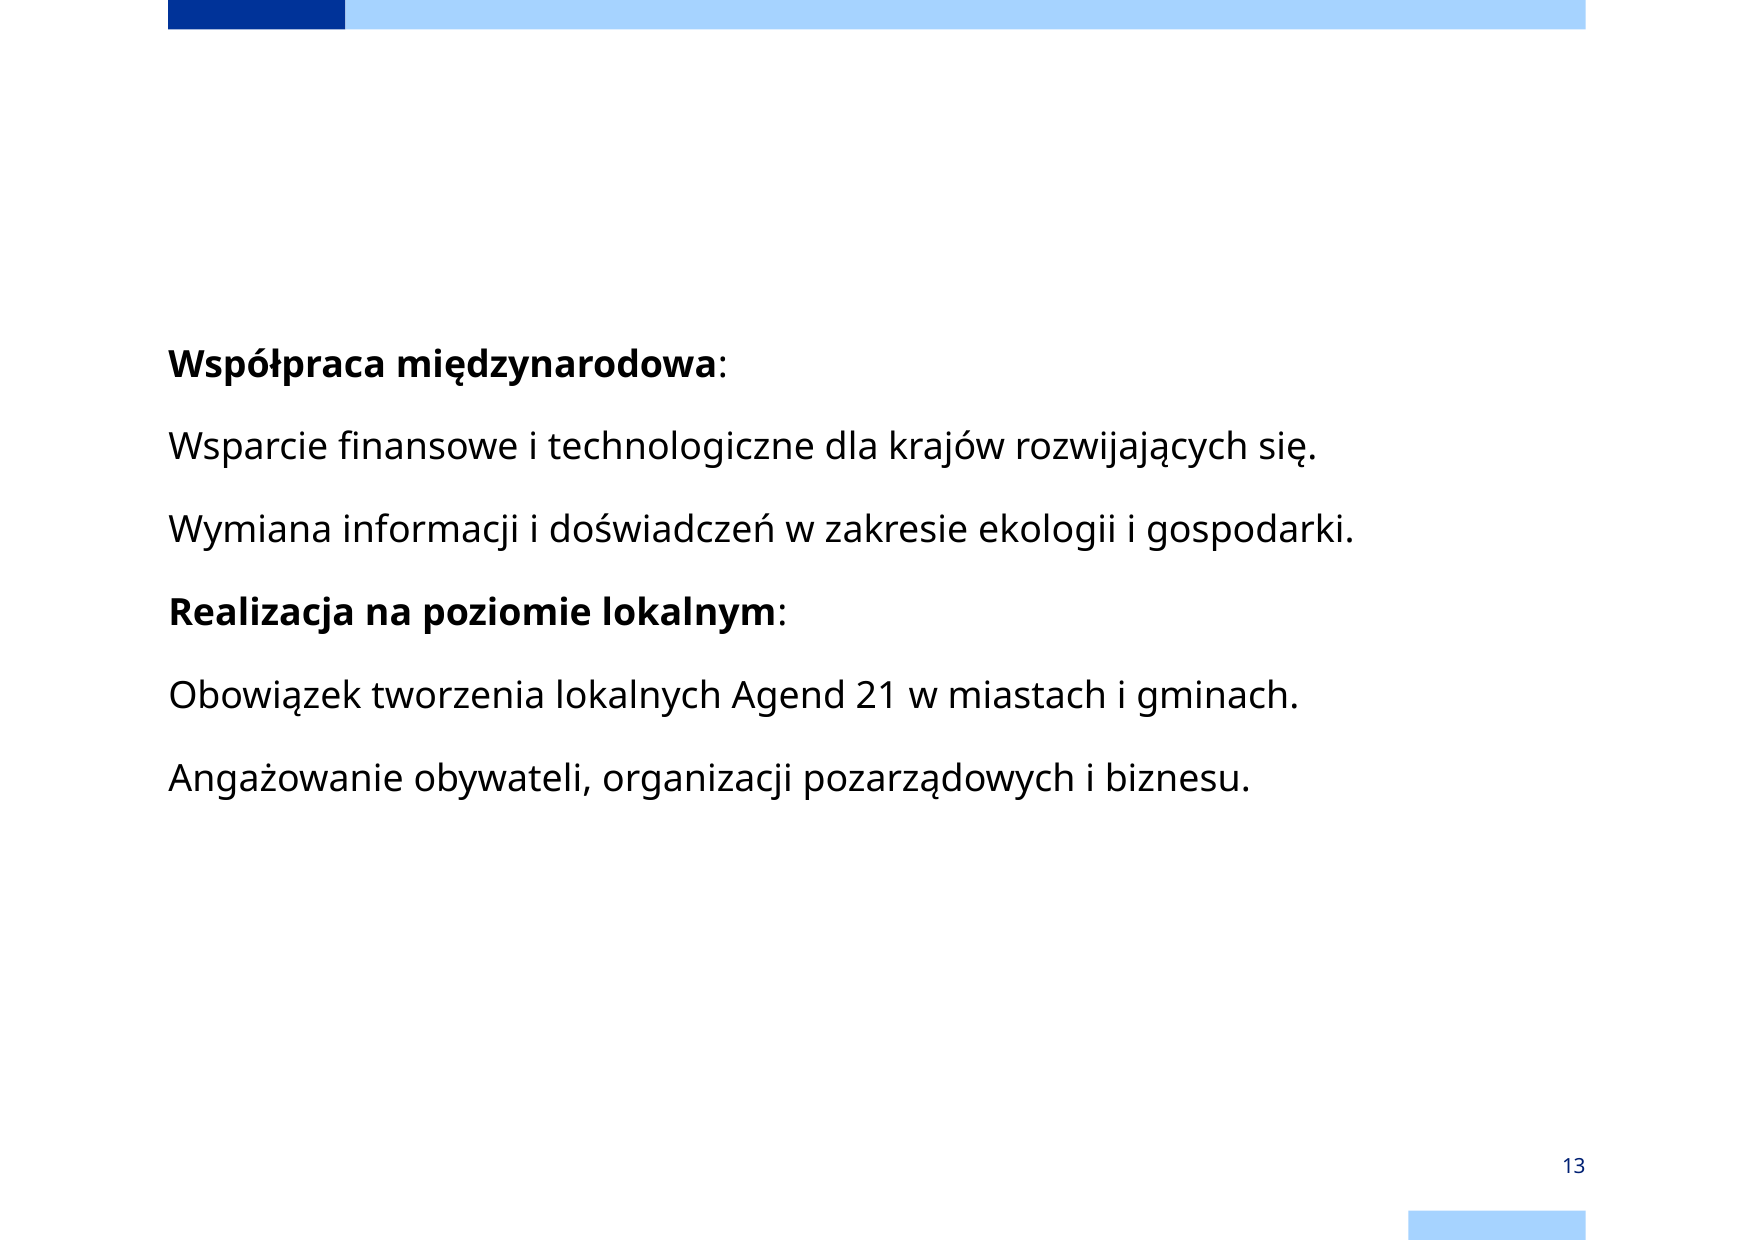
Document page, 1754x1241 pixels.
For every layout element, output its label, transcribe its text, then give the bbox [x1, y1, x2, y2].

list Współpraca międzynarodowa: Wsparcie finansowe i technologiczne dla krajów rozwijających się. Wymiana informacji i doświadczeń w zakresie ekologii i gospodarki. Realizacja na poziomie lokalnym: Obowiązek tworzenia lokalnych Agend 21 w miastach i gminach. Angażowanie obywateli, organizacji pozarządowych i biznesu. [168, 324, 1586, 1093]
slide_number ‹#› [1408, 1151, 1586, 1182]
